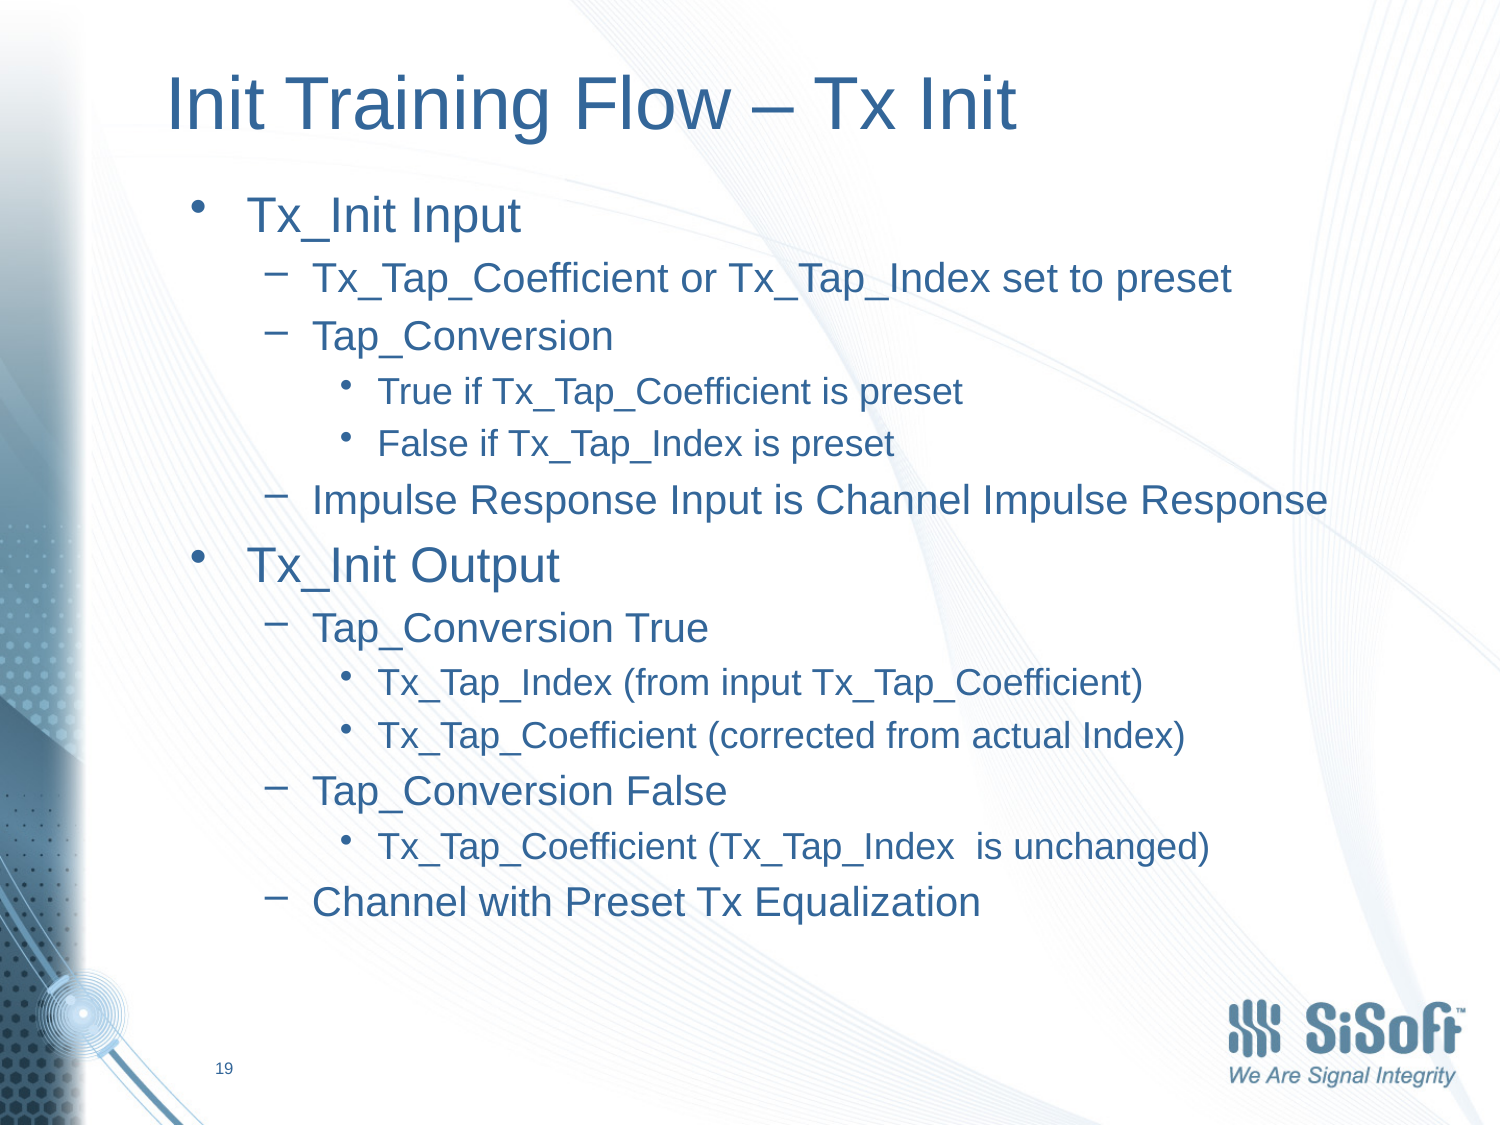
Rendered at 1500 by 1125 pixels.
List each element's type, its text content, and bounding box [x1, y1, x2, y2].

title Init Training Flow – Tx Init [150, 24, 1300, 175]
picture [0, 0, 1500, 1125]
list Tx_Init Input Tx_Tap_Coefficient or Tx_Tap_Index set to preset Tap_Conversion True if Tx_Tap_Coefficient is preset False if Tx_Tap_Index is preset Impulse Response Input is Channel Impulse Response Tx_Init Output Tap_Conversion True Tx_Tap_Index (from input Tx_Tap_Coefficient) Tx_Tap_Coefficient (corrected from actual Index) Tap_Conversion False Tx_Tap_Coefficient (Tx_Tap_Index is unchanged) Channel with Preset Tx Equalization [174, 174, 1350, 975]
footer 19 [200, 1050, 975, 1104]
